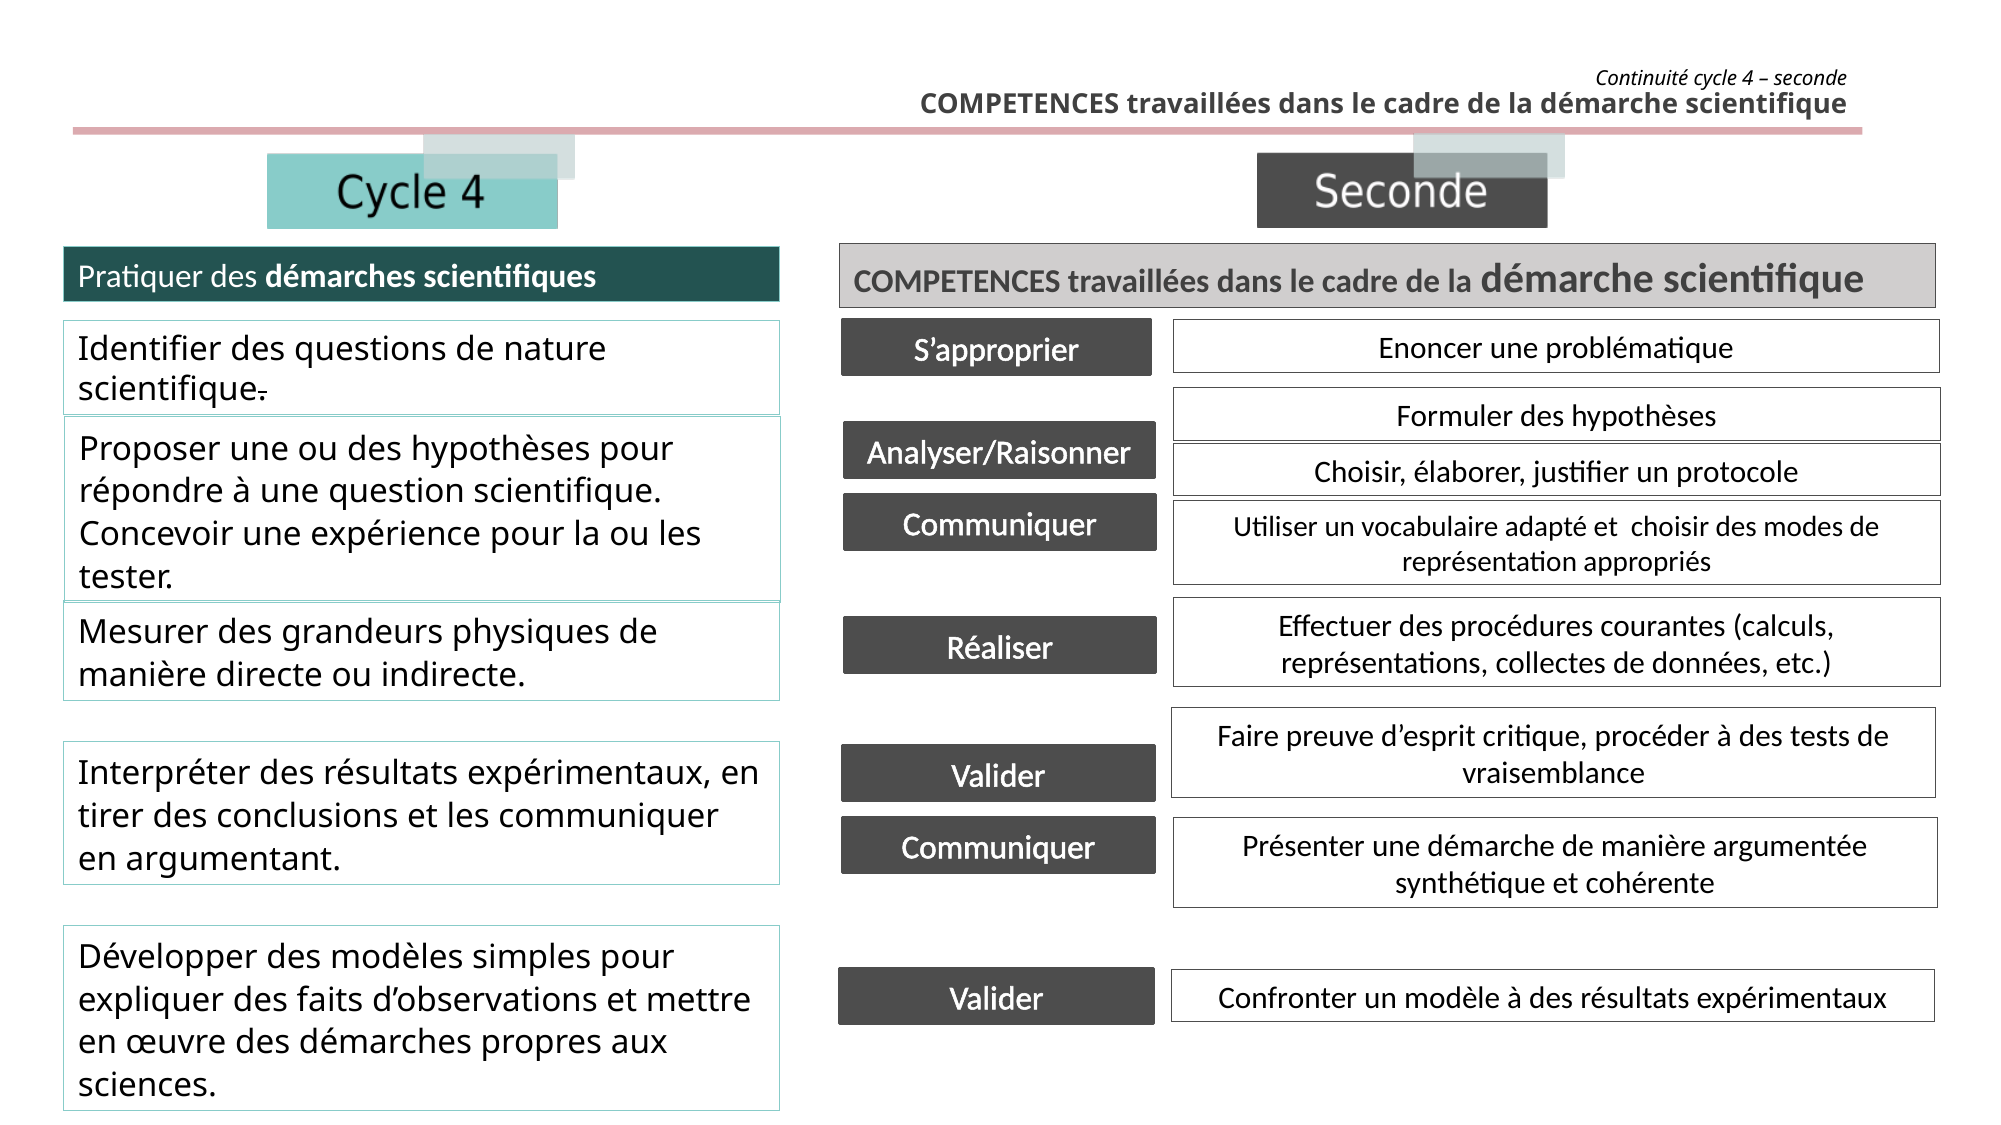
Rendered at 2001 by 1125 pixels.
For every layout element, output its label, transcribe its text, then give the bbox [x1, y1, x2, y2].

text_box Communiquer [842, 817, 1155, 873]
text_box Formuler des hypothèses [1173, 387, 1941, 441]
text_box Proposer une ou des hypothèses pour répondre à une question scientifique. Concevoir une expérience pour la ou les tester. [64, 416, 781, 603]
text_box Enoncer une problématique [1173, 319, 1940, 373]
picture [1257, 133, 1565, 228]
text_box Effectuer des procédures courantes (calculs, représentations, collectes de données, etc.) [1173, 597, 1941, 687]
text_box Mesurer des grandeurs physiques de manière directe ou indirecte. [63, 600, 780, 701]
text_box Communiquer [844, 494, 1156, 550]
picture [267, 134, 575, 229]
text_box COMPETENCES travaillées dans le cadre de la démarche scientifique [839, 243, 1936, 308]
text_box Réaliser [844, 617, 1156, 673]
text_box Analyser/Raisonner [844, 422, 1154, 478]
text_box Valider [839, 968, 1154, 1024]
text_box Identifier des questions de nature scientifique. [63, 320, 780, 415]
text_box Faire preuve d’esprit critique, procéder à des tests de vraisemblance [1171, 707, 1936, 798]
text_box Développer des modèles simples pour expliquer des faits d’observations et mettre en œuvre des démarches propres aux sciences. [63, 925, 780, 1111]
text_box S’approprier [842, 319, 1151, 375]
text_box Utiliser un vocabulaire adapté et choisir des modes de représentation appropriés [1173, 500, 1941, 585]
text_box Interpréter des résultats expérimentaux, en tirer des conclusions et les communiquer en argumentant. [63, 741, 780, 885]
text_box Présenter une démarche de manière argumentée synthétique et cohérente [1173, 817, 1938, 908]
title Continuité cycle 4 – seconde COMPETENCES travaillées dans le cadre de la démarche scientifique [137, 59, 1863, 126]
text_box [72, 126, 1864, 136]
text_box Choisir, élaborer, justifier un protocole [1173, 443, 1941, 496]
text_box Confronter un modèle à des résultats expérimentaux [1171, 969, 1935, 1022]
text_box Pratiquer des démarches scientifiques [63, 246, 780, 302]
text_box Valider [842, 745, 1155, 801]
